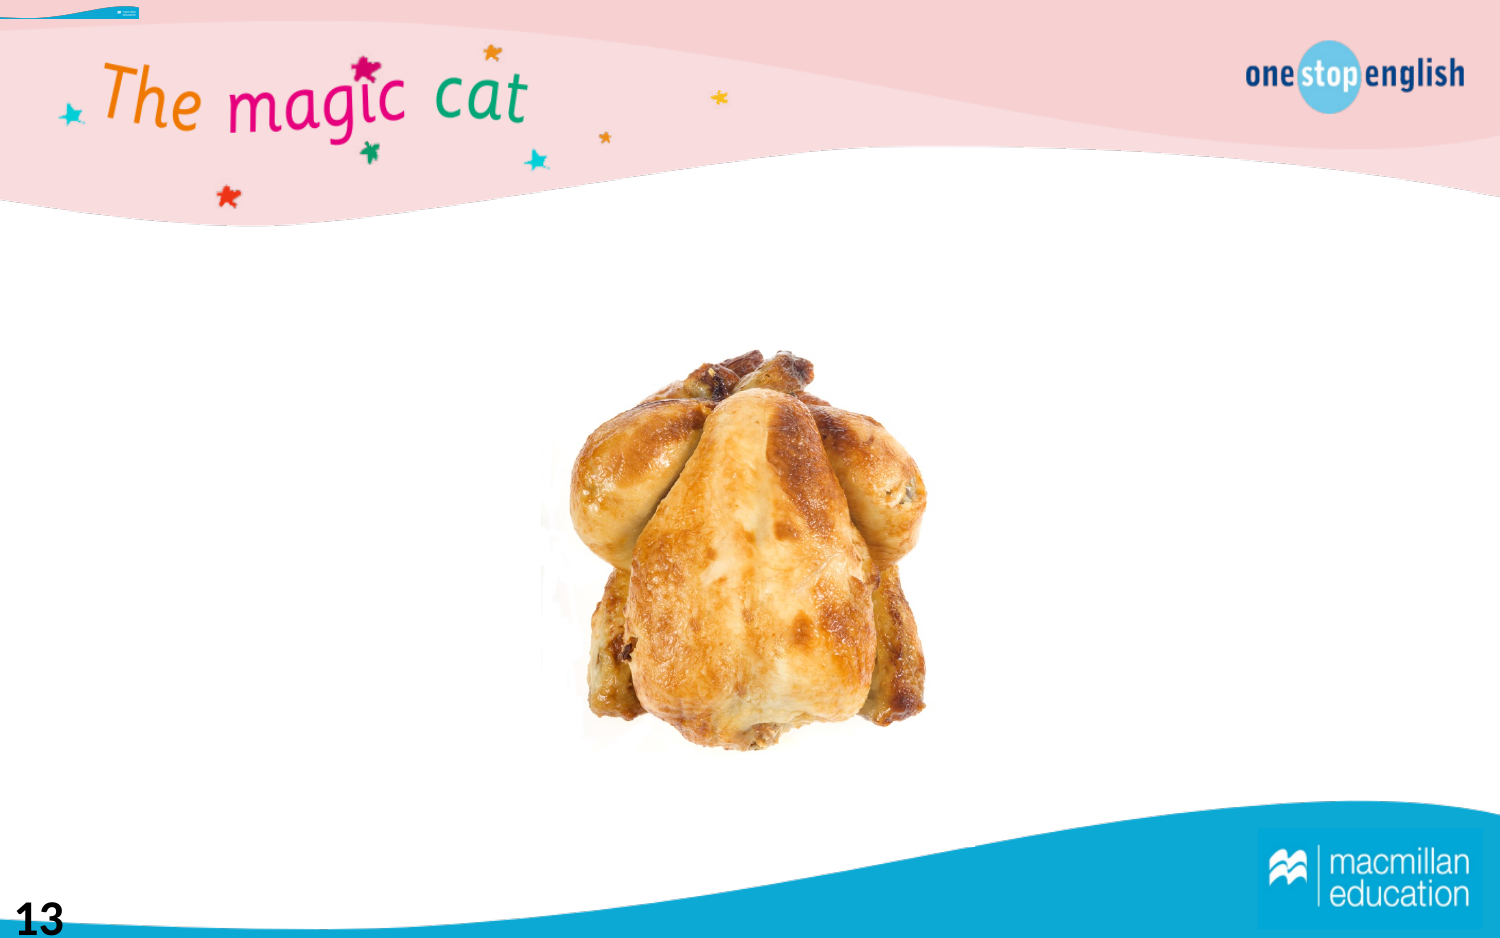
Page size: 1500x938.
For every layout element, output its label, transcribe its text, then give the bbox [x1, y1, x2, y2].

picture [541, 196, 975, 847]
footer 13 [0, 890, 475, 938]
